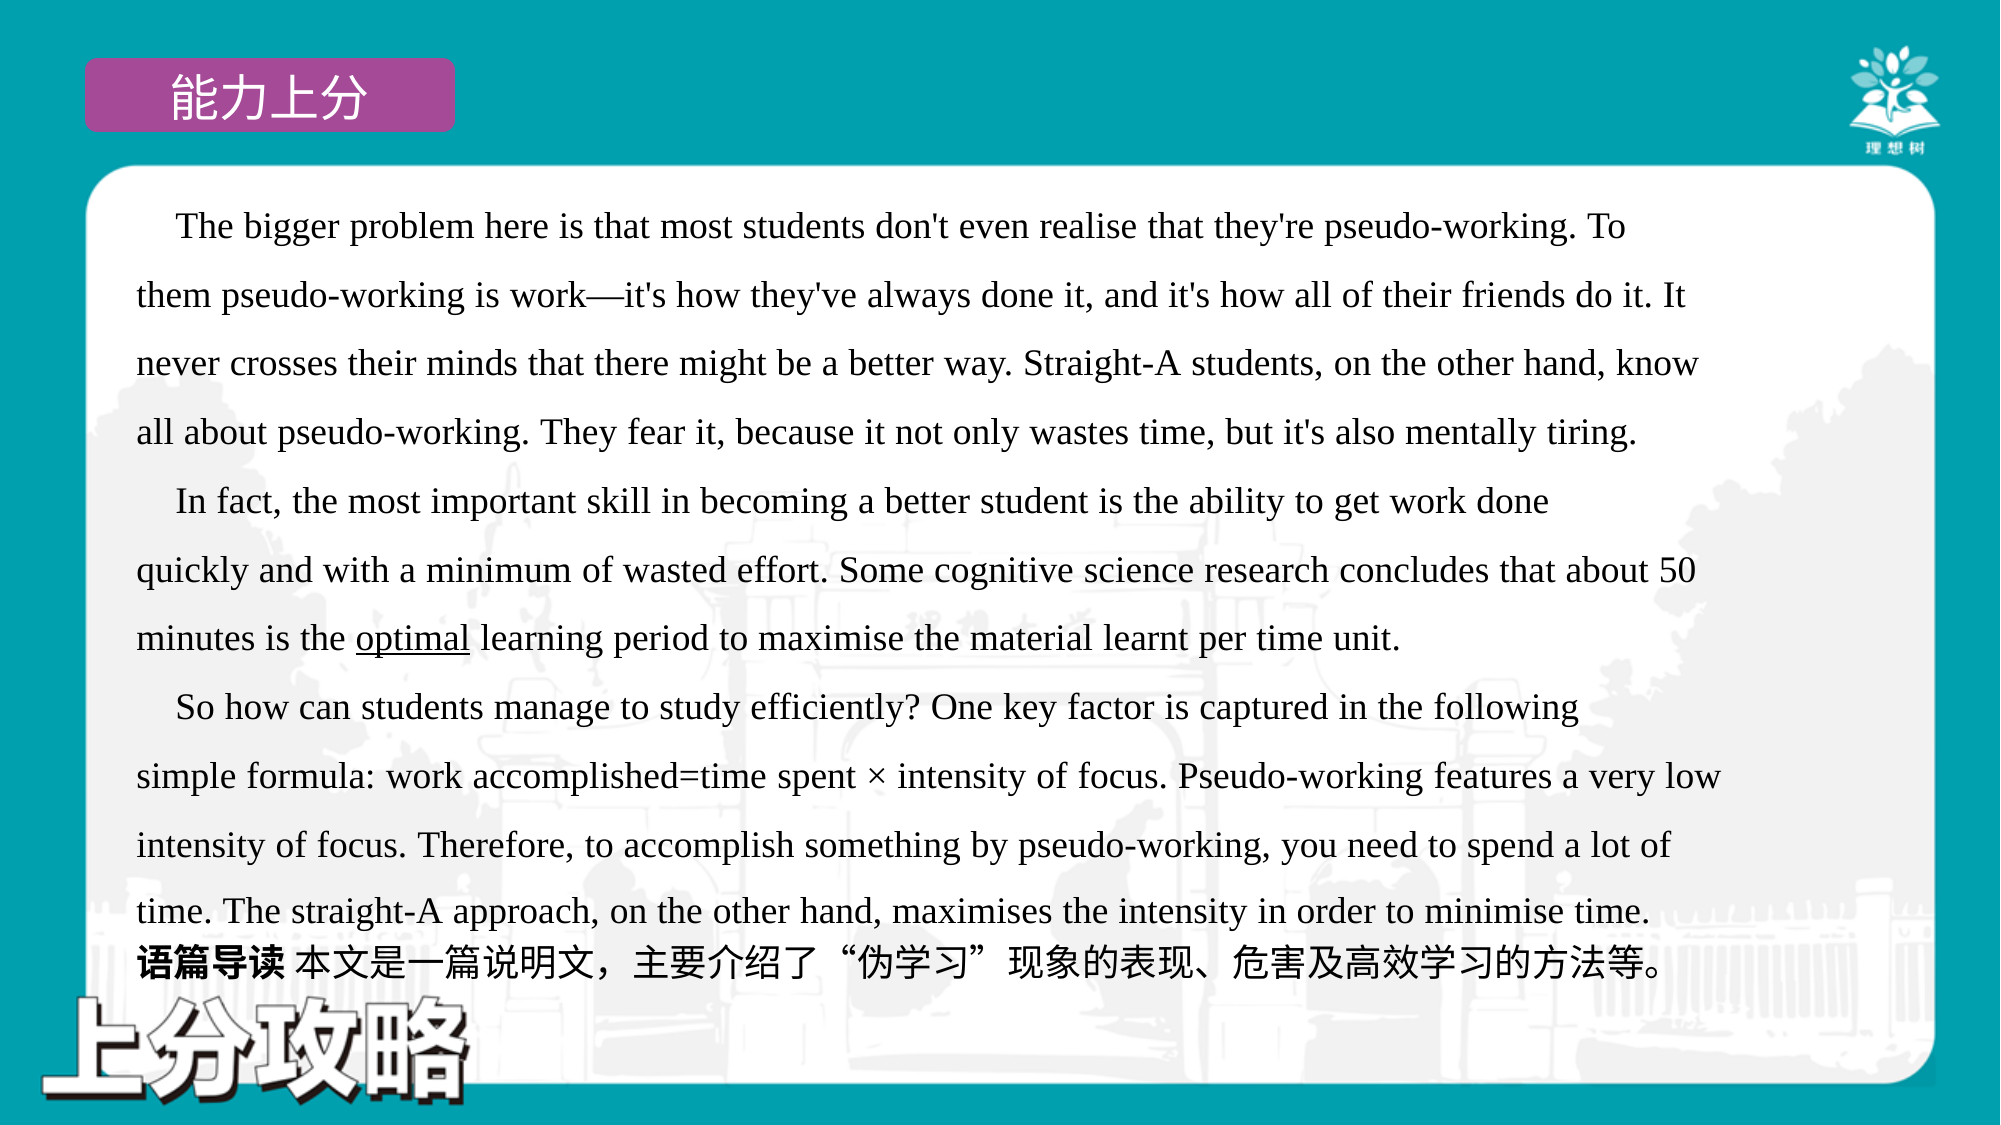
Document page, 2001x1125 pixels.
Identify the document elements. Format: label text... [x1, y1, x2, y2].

text_box The bigger problem here is that most students don't even realise that they're pseudo-working. To them pseudo-working is work—it's how they've always done it, and it's how all of their friends do it. It never crosses their minds that there might be a better way. Straight-A students, on the other hand, know all about pseudo-working. They fear it, because it not only wastes time, but it's also mentally tiring. In fact, the most important skill in becoming a better student is the ability to get work done quickly and with a minimum of wasted effort. Some cognitive science research concludes that about 50 minutes is the optimal learning period to maximise the material learnt per time unit. So how can students manage to study efficiently? One key factor is captured in the following simple formula: work accomplished=time spent × intensity of focus. Pseudo-working features a very low intensity of focus. Therefore, to accomplish something by pseudo-working, you need to spend a lot of time. The straight-A approach, on the other hand, maximises the intensity in order to minimise time.#7 [136, 177, 1865, 917]
picture [0, 0, 2000, 1125]
text_box 语篇导读 本文是一篇说明文，主要介绍了“伪学习”现象的表现、危害及高效学习的方法等。 [136, 917, 1865, 977]
